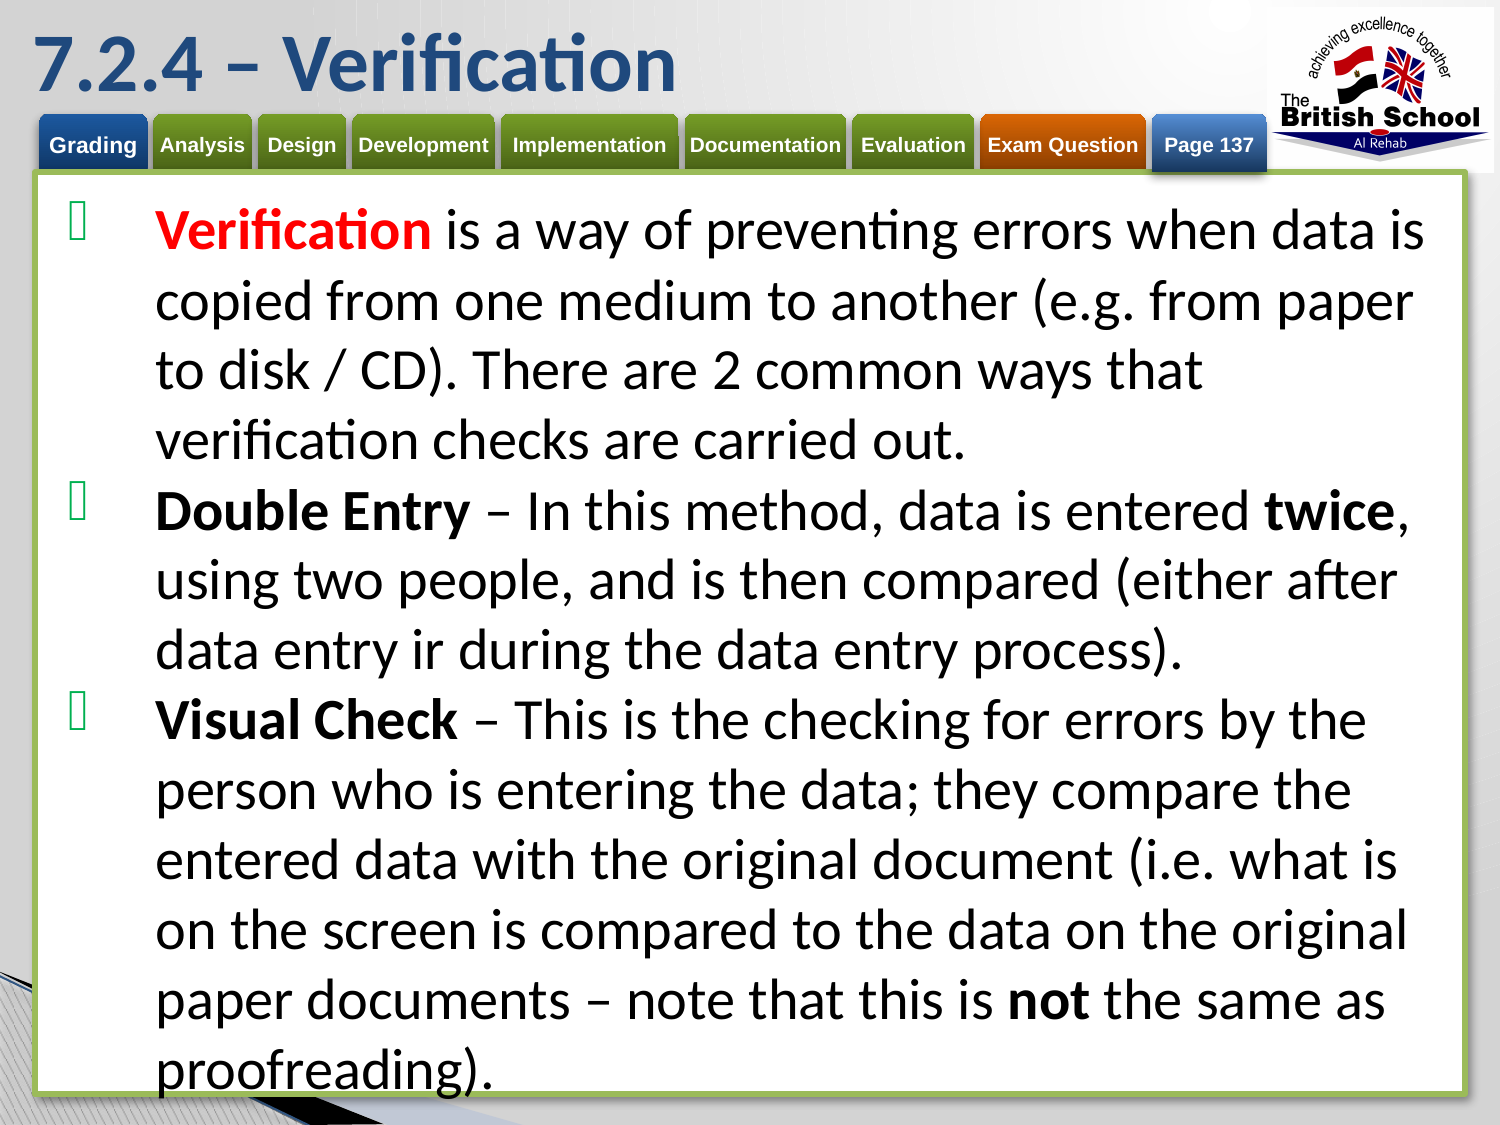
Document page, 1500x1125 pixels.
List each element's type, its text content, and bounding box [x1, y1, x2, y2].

text_box Verification is a way of preventing errors when data is copied from one medium to another (e.g. from paper to disk / CD). There are 2 common ways that verification checks are carried out. Double Entry – In this method, data is entered twice, using two people, and is then compared (either after data entry ir during the data entry process). Visual Check – This is the checking for errors by the person who is entering the data; they compare the entered data with the original document (i.e. what is on the screen is compared to the data on the original paper documents – note that this is not the same as proofreading). [53, 184, 1447, 1109]
title 7.2.4 – Verification [17, 7, 1268, 110]
text_box Page 137 [1151, 113, 1268, 173]
picture [1267, 7, 1495, 173]
picture [281, 1114, 303, 1125]
